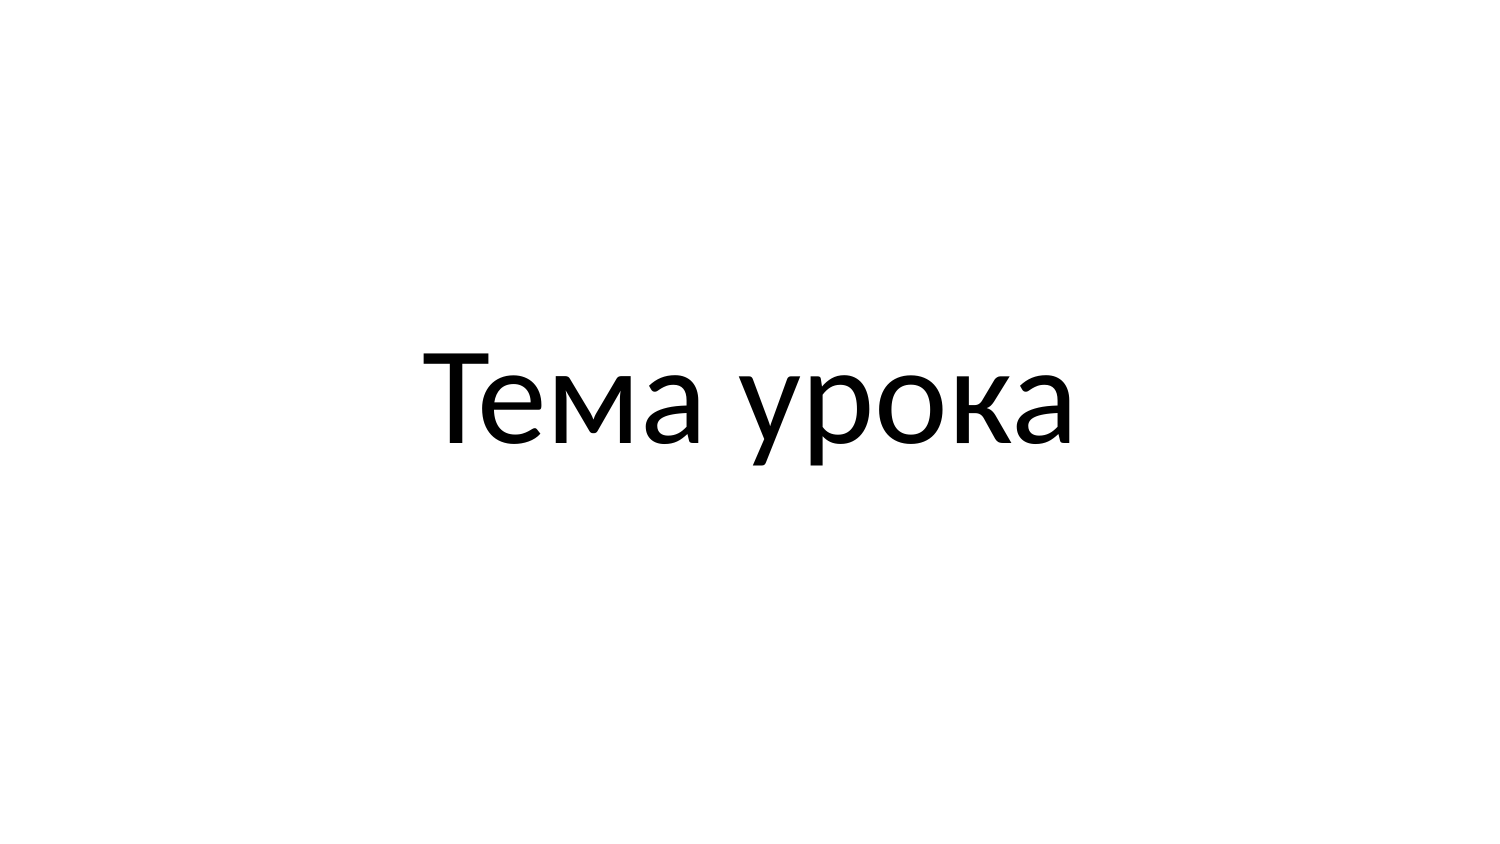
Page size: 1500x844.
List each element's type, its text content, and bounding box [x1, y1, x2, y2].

title Тема урока [75, 317, 1425, 459]
